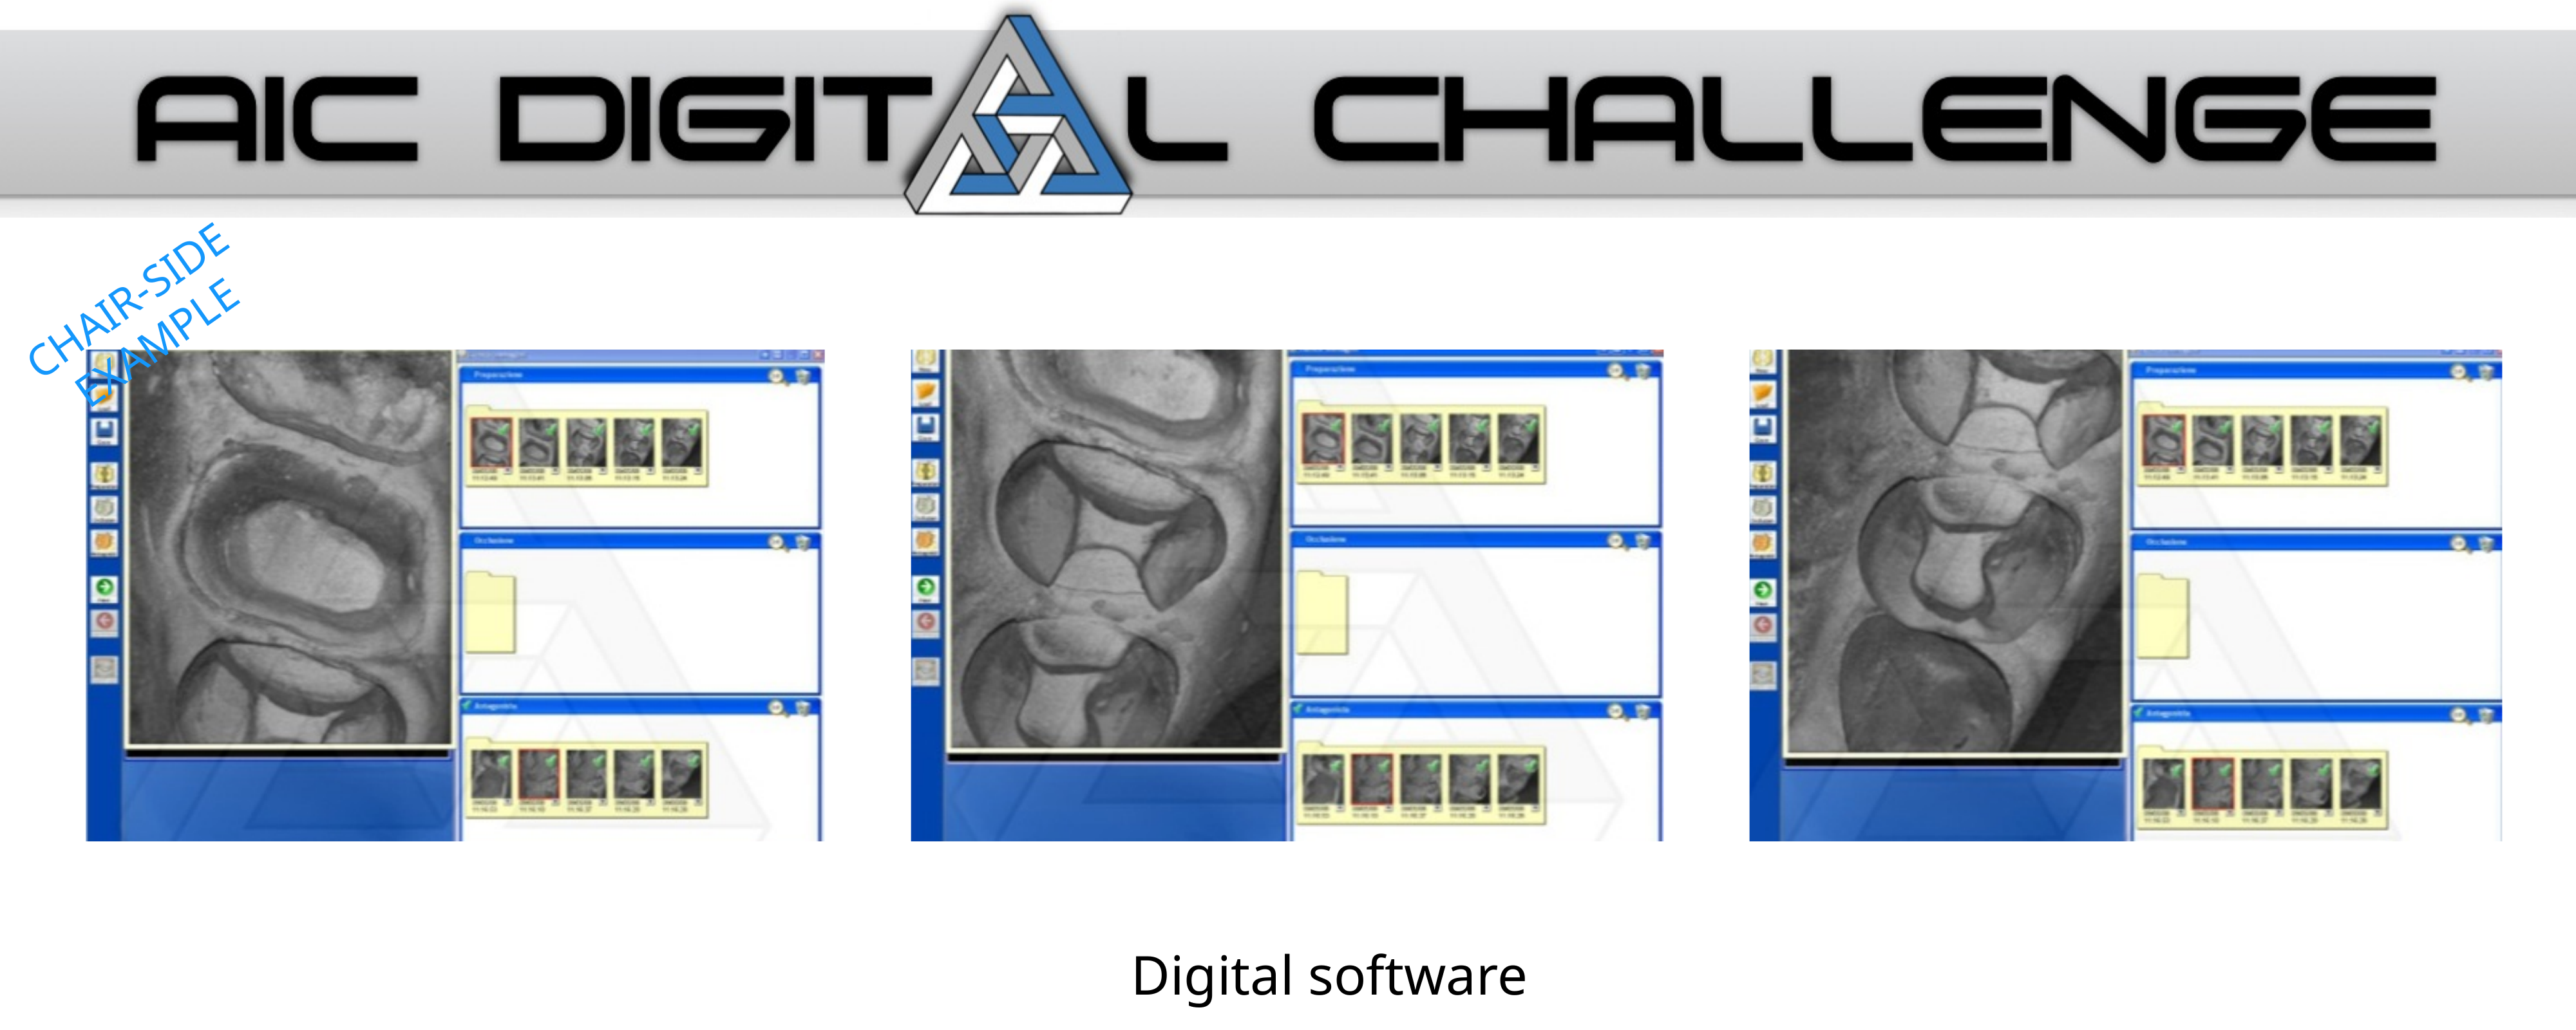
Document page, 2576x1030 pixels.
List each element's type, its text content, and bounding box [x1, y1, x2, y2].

text_box CHAIR-SIDE EXAMPLE [0, 218, 283, 444]
picture [85, 350, 825, 841]
picture [0, 0, 2576, 218]
text_box Digital software [1126, 936, 1534, 1011]
picture [1749, 350, 2503, 841]
picture [911, 350, 1664, 841]
